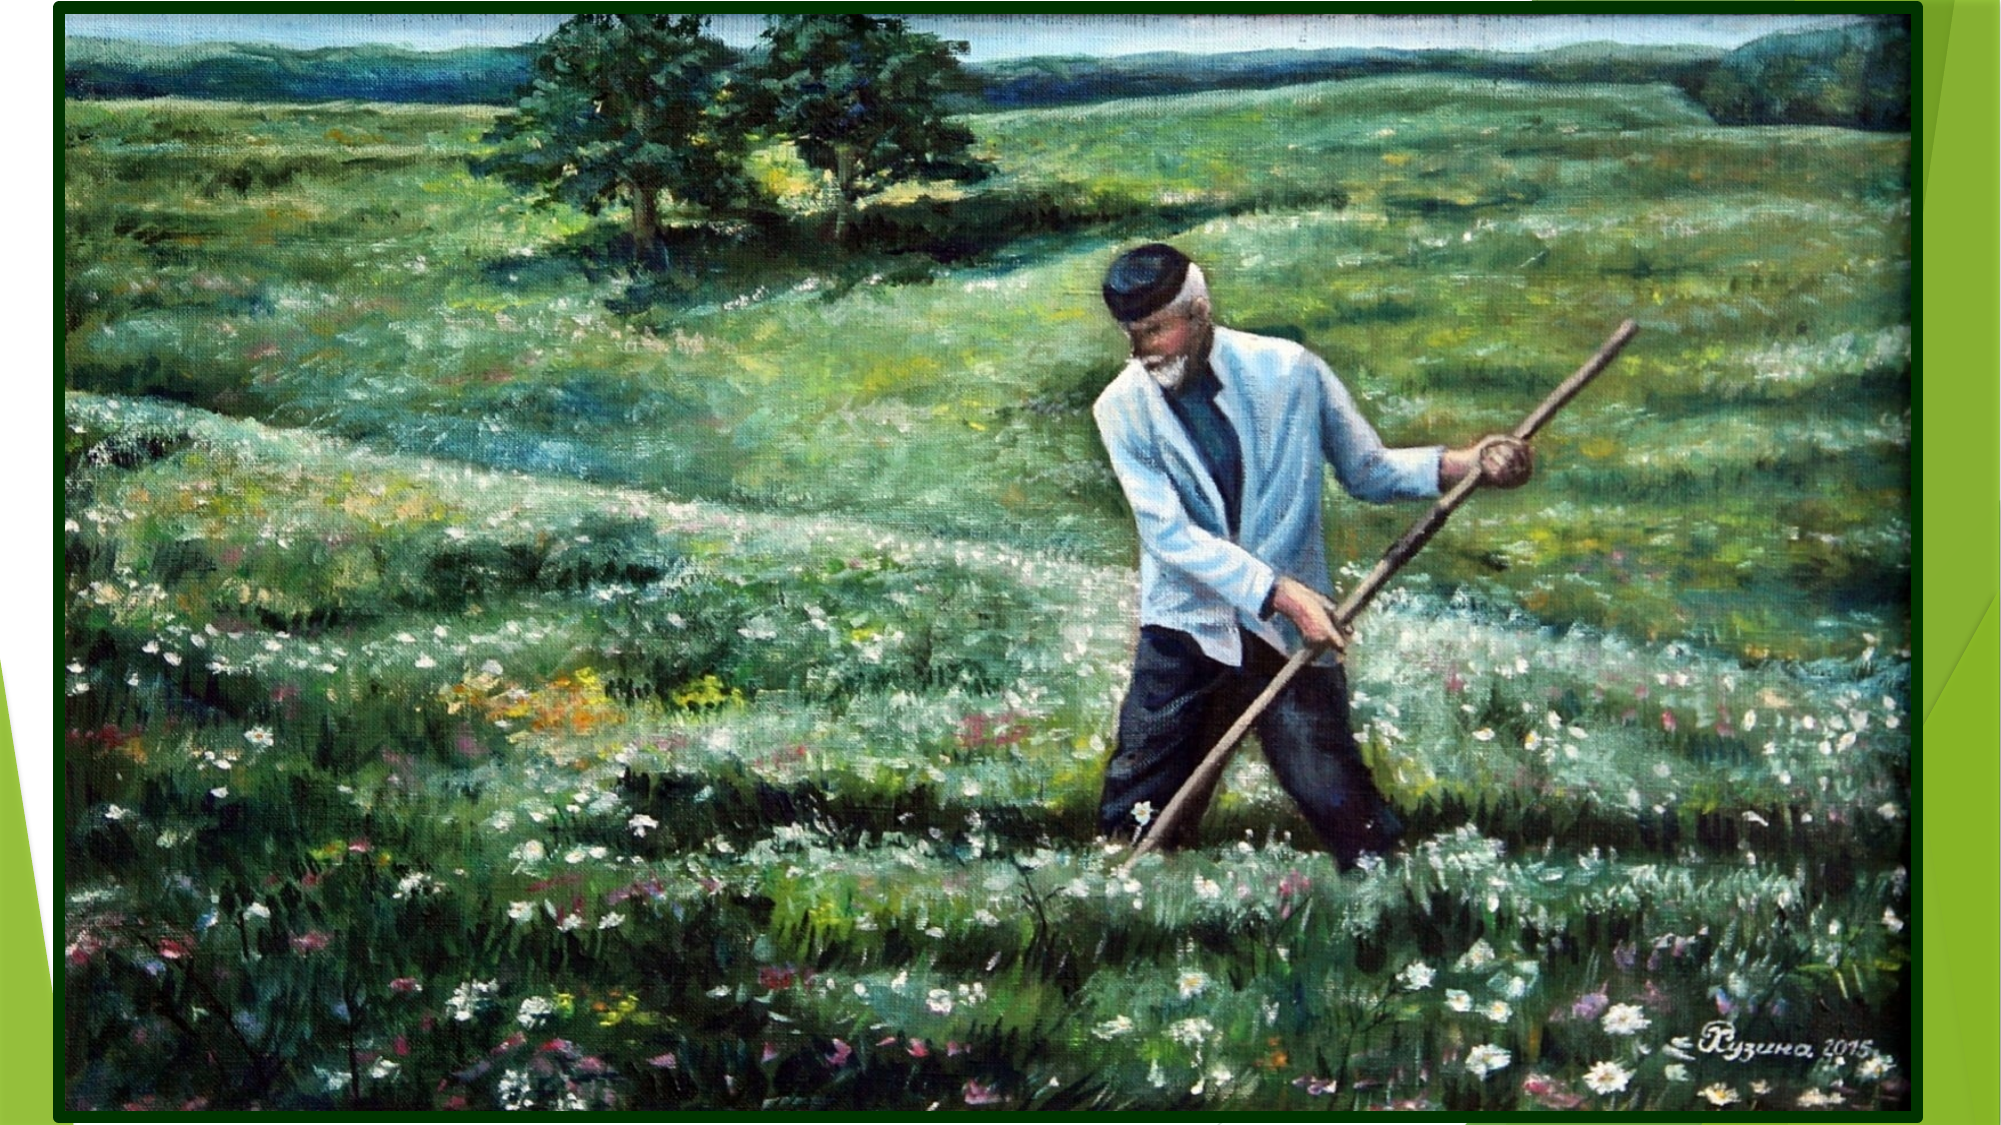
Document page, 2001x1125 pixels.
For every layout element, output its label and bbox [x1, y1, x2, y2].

list [64, 13, 1912, 1112]
